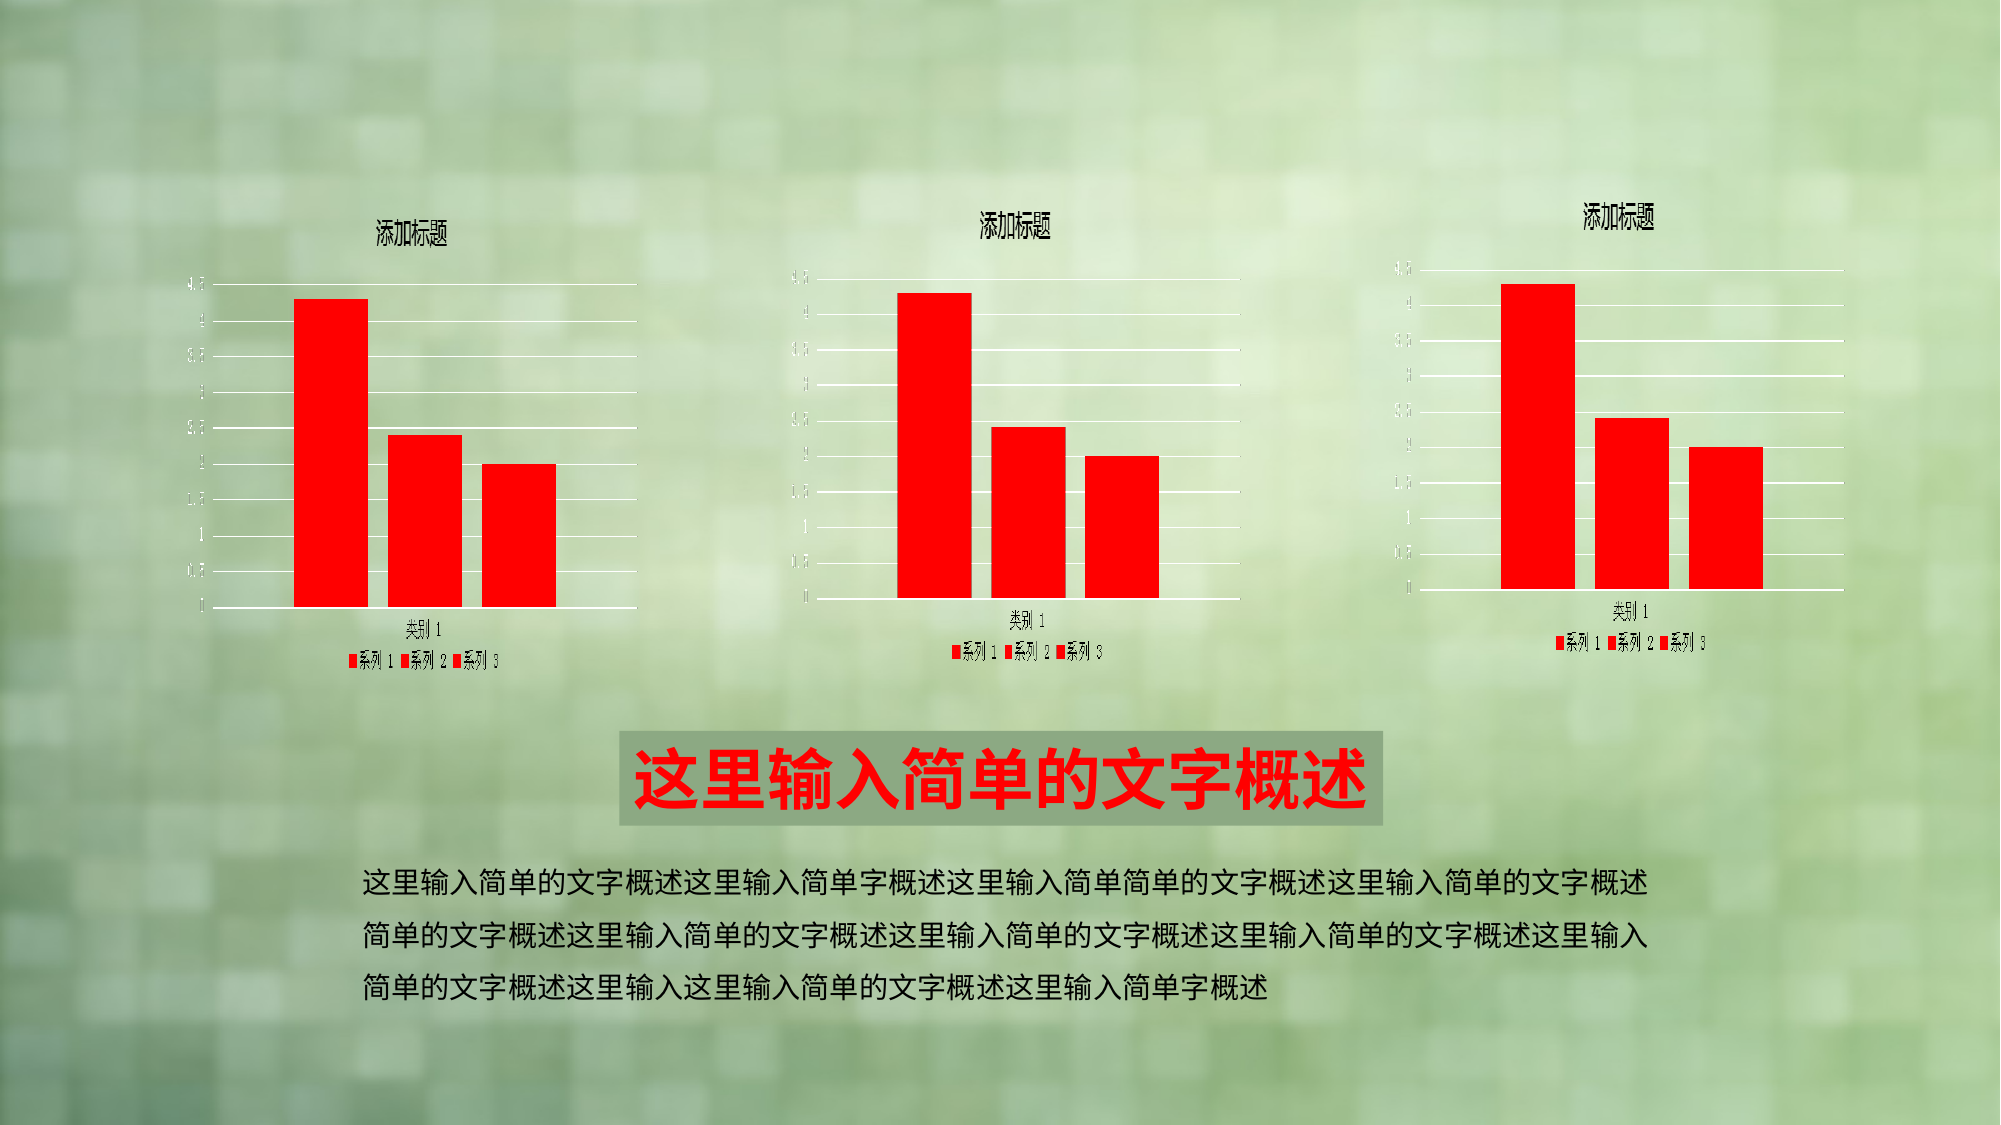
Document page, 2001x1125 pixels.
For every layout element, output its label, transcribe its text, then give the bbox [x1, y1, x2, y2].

text_box 这里输入简单的文字概述 [619, 730, 1384, 826]
text_box 这里输入简单的文字概述这里输入简单字概述这里输入简单简单的文字概述这里输入简单的文字概述简单的文字概述这里输入简单的文字概述这里输入简单的文字概述这里输入简单的文字概述这里输入简单的文字概述这里输入这里输入简单的文字概述这里输入简单字概述 [347, 839, 1667, 1012]
picture [0, 0, 2000, 1125]
